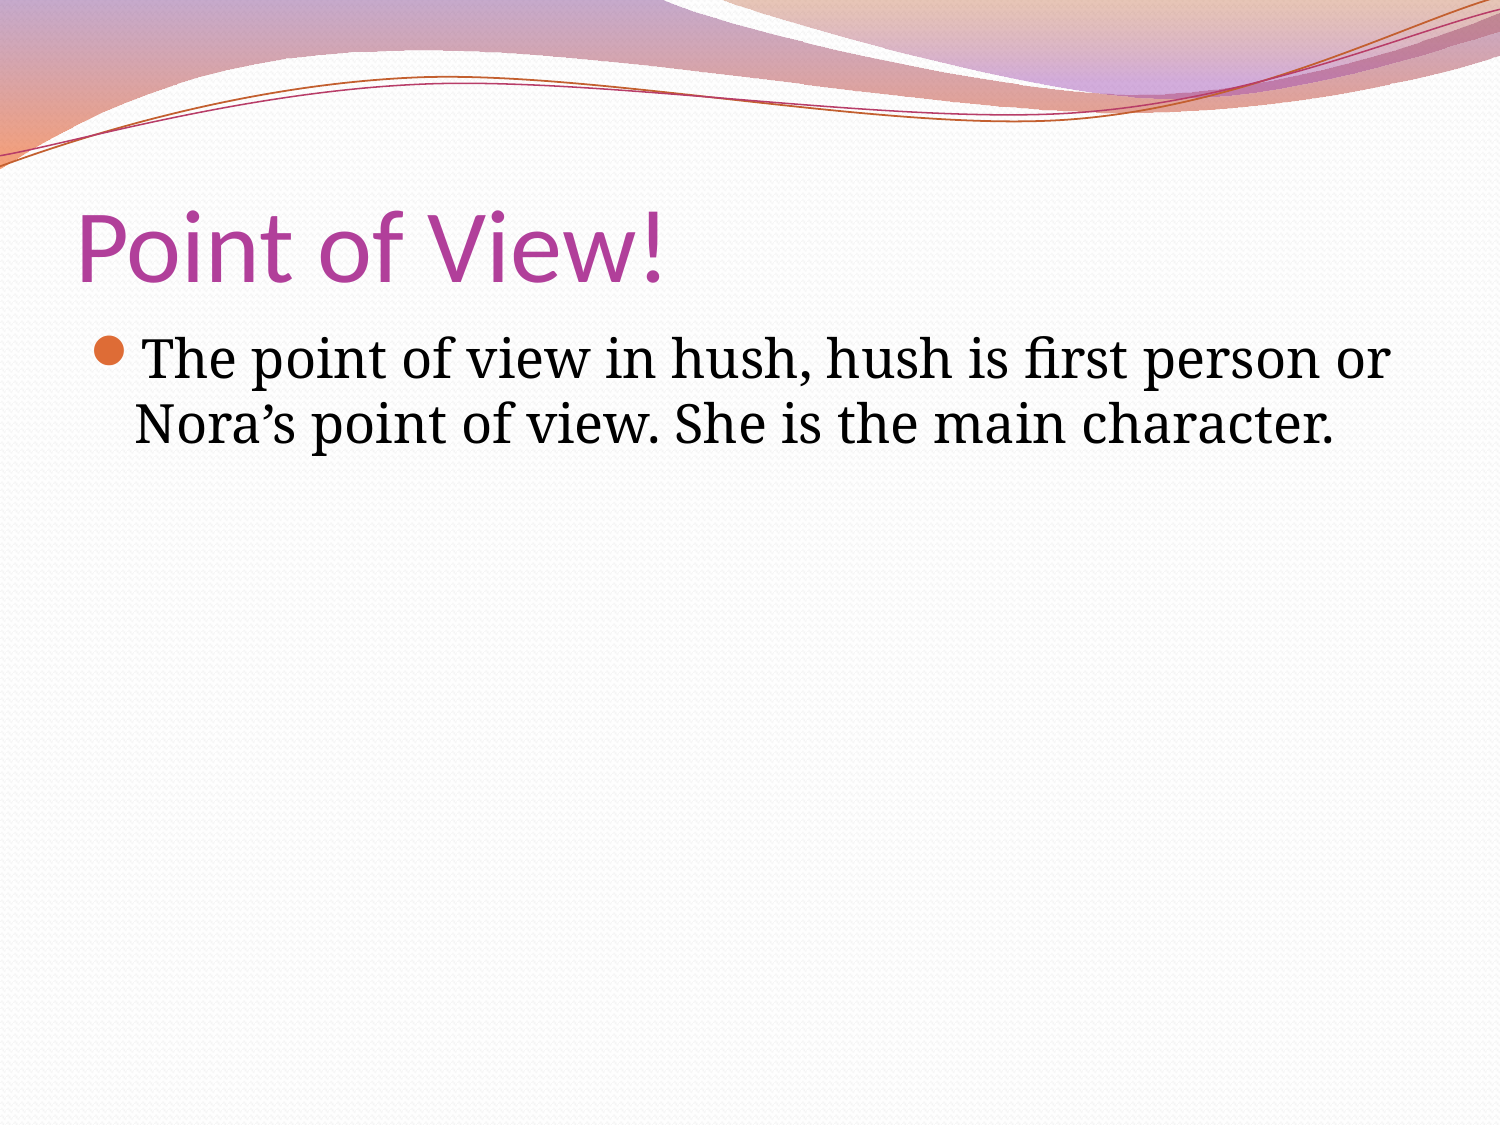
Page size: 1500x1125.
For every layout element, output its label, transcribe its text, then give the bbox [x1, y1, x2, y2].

list The point of view in hush, hush is first person or Nora’s point of view. She is the main character. [75, 317, 1425, 1038]
title Point of View! [75, 115, 1425, 303]
